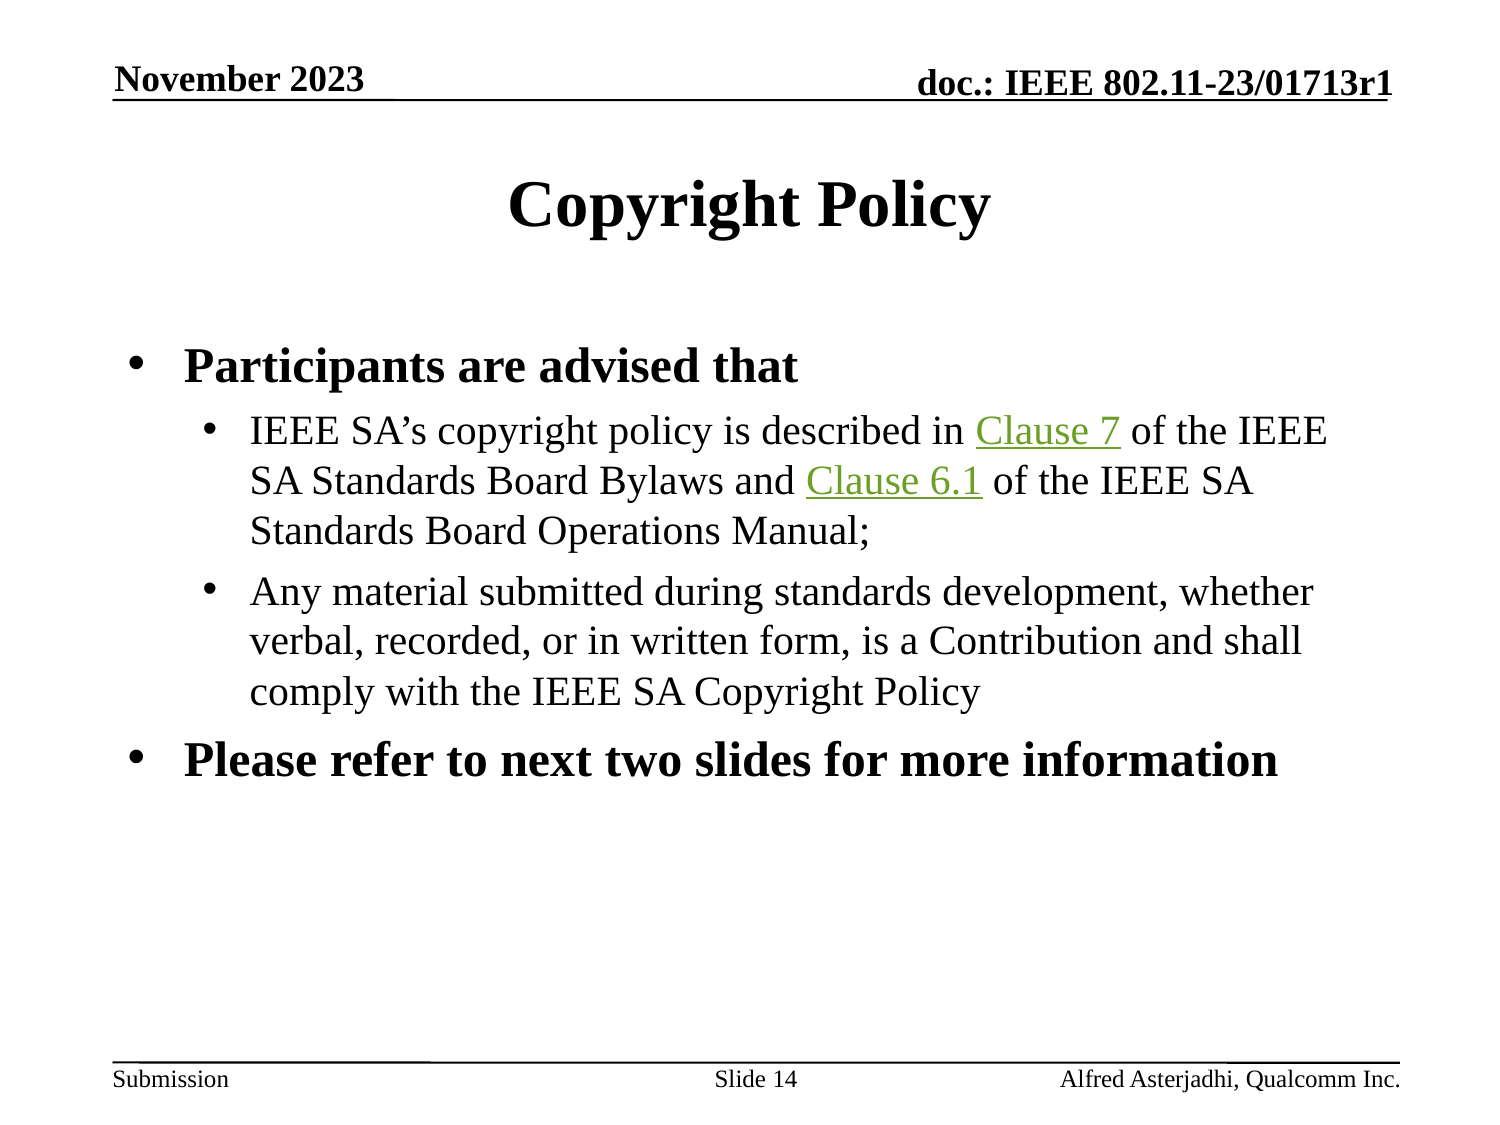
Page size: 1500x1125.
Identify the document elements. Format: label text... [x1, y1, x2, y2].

list Participants are advised that IEEE SA’s copyright policy is described in Clause 7 of the IEEE SA Standards Board Bylaws and Clause 6.1 of the IEEE SA Standards Board Operations Manual; Any material submitted during standards development, whether verbal, recorded, or in written form, is a Contribution and shall comply with the IEEE SA Copyright Policy Please refer to next two slides for more information [112, 324, 1388, 1000]
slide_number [114, 54, 423, 100]
footer Alfred Asterjadhi, Qualcomm Inc. [878, 1061, 1402, 1093]
title Copyright Policy [112, 112, 1388, 288]
slide_number Slide 14 [712, 1061, 800, 1123]
